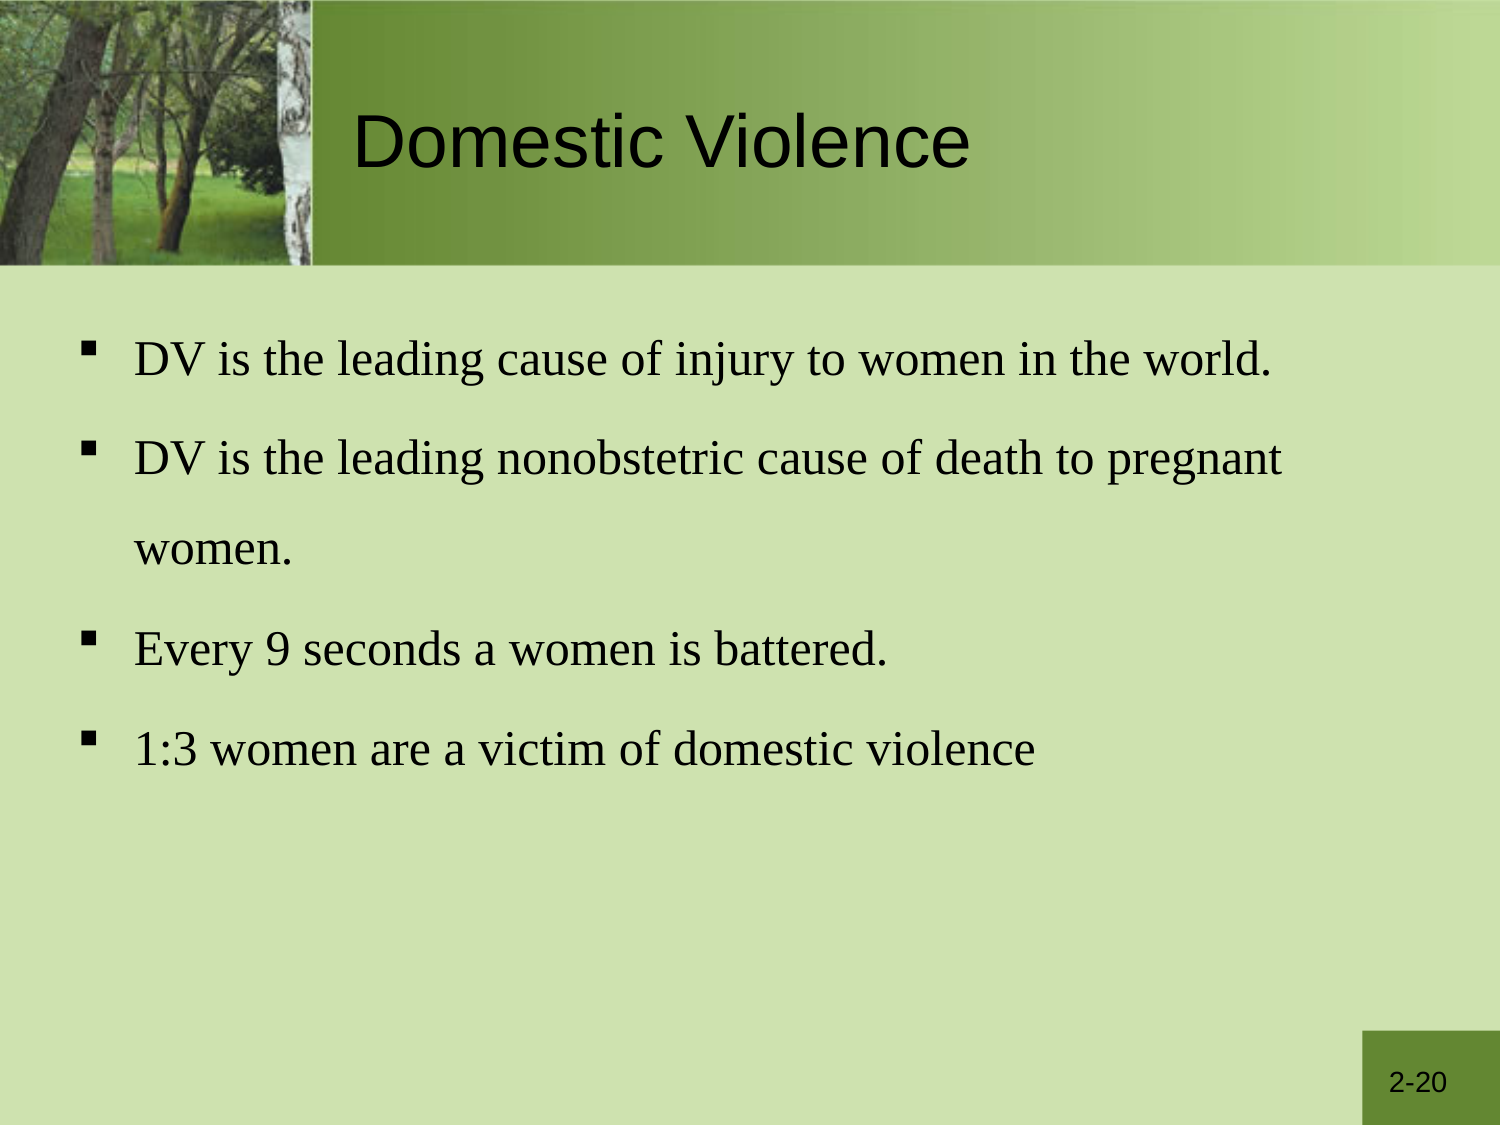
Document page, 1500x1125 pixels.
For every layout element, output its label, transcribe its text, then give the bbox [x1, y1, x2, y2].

title Domestic Violence [337, 24, 1438, 250]
picture [0, 0, 1500, 1125]
list DV is the leading cause of injury to women in the world. DV is the leading nonobstetric cause of death to pregnant women. Every 9 seconds a women is battered. 1:3 women are a victim of domestic violence [62, 287, 1375, 1000]
slide_number 2-20 [1149, 1031, 1463, 1107]
